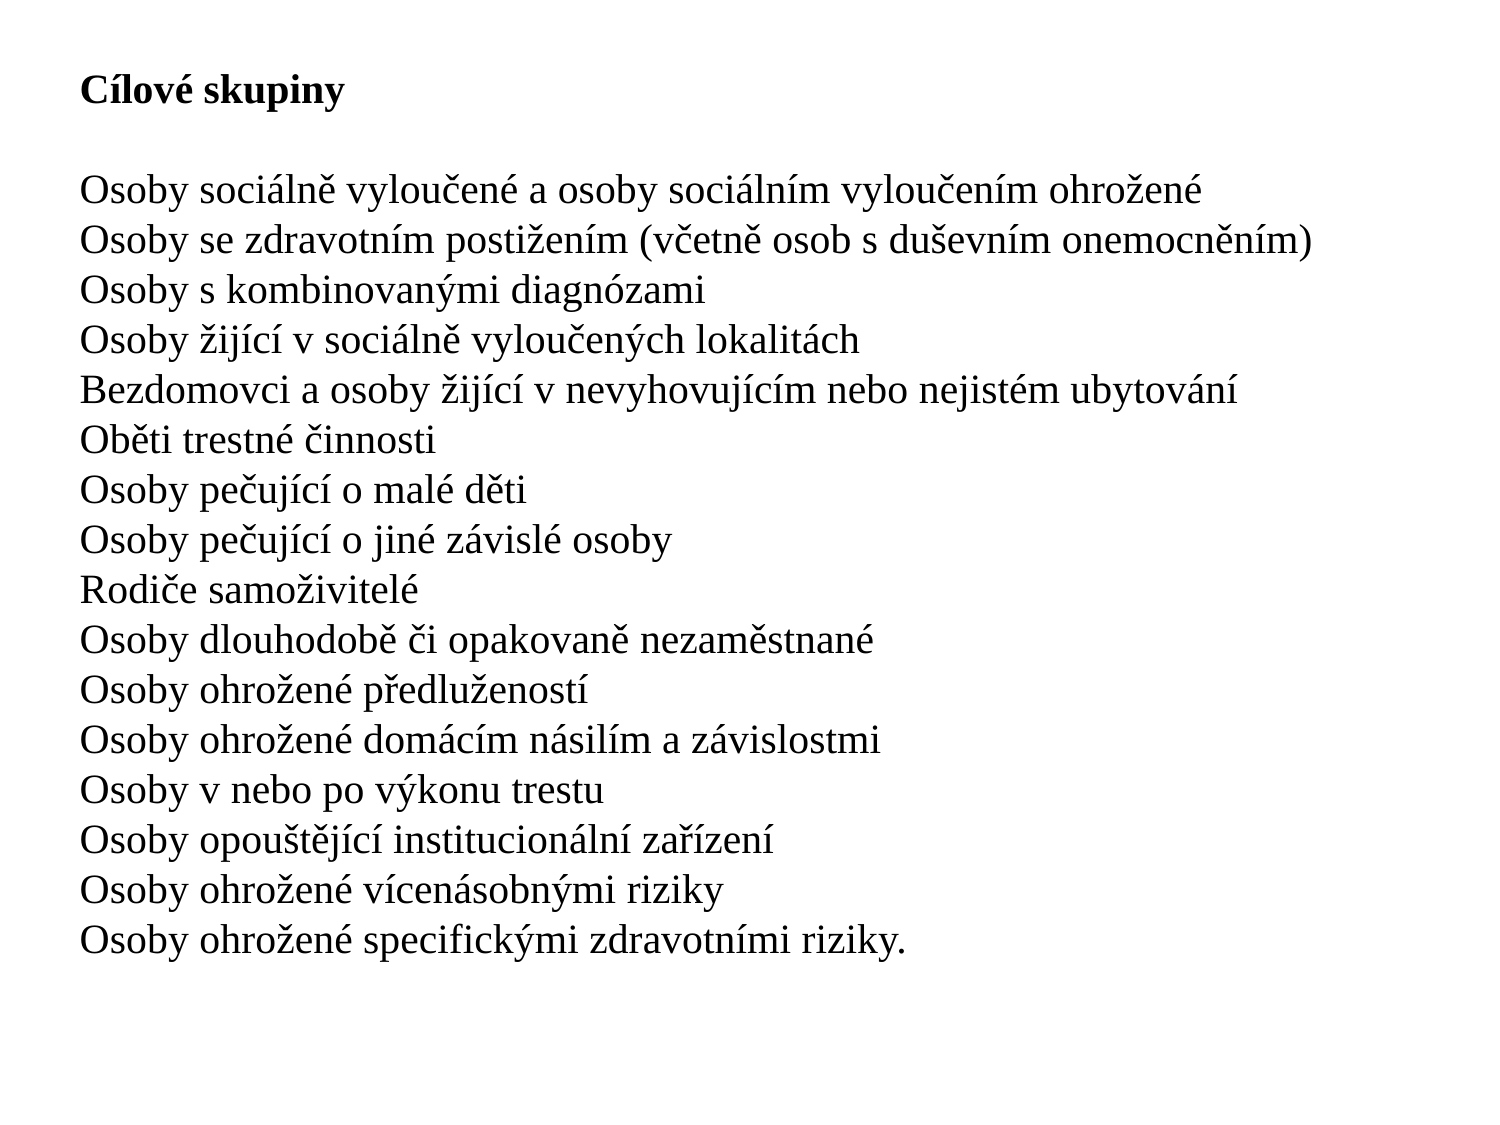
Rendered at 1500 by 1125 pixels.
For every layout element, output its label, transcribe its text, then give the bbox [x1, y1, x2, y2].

text_box Cílové skupiny Osoby sociálně vyloučené a osoby sociálním vyloučením ohrožené Osoby se zdravotním postižením (včetně osob s duševním onemocněním) Osoby s kombinovanými diagnózami Osoby žijící v sociálně vyloučených lokalitách Bezdomovci a osoby žijící v nevyhovujícím nebo nejistém ubytování Oběti trestné činnosti Osoby pečující o malé děti Osoby pečující o jiné závislé osoby Rodiče samoživitelé Osoby dlouhodobě či opakovaně nezaměstnané Osoby ohrožené předlužeností Osoby ohrožené domácím násilím a závislostmi Osoby v nebo po výkonu trestu Osoby opouštějící institucionální zařízení Osoby ohrožené vícenásobnými riziky Osoby ohrožené specifickými zdravotními riziky. [64, 54, 1447, 970]
